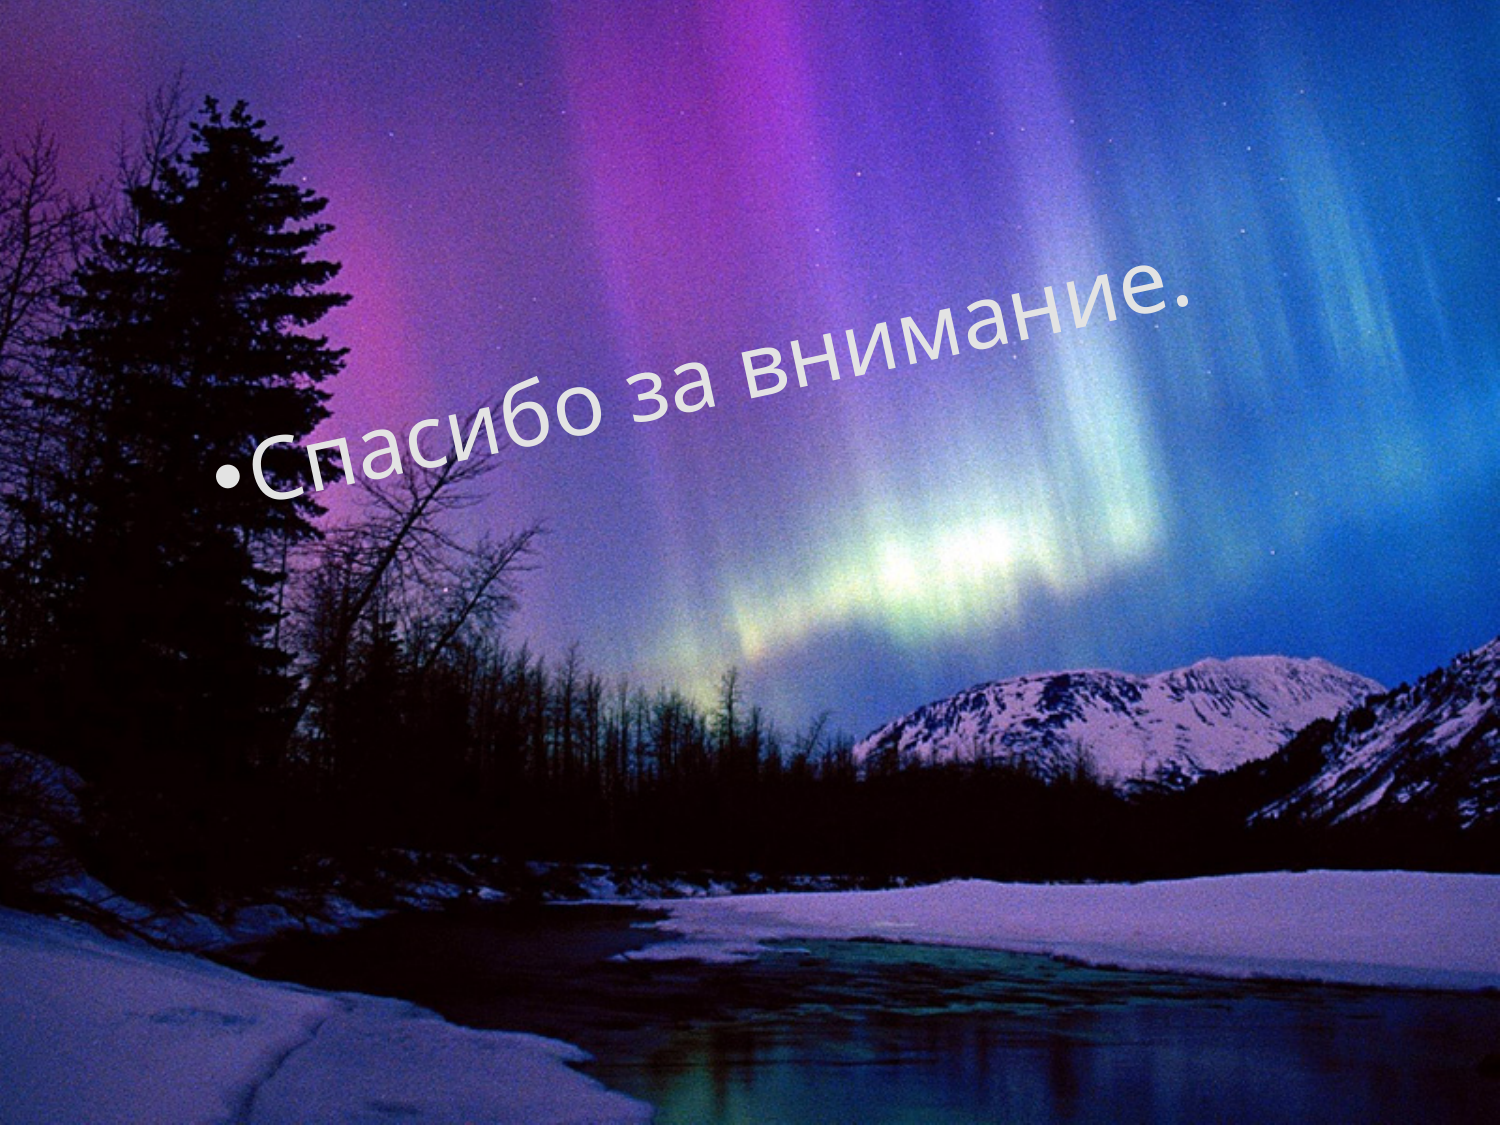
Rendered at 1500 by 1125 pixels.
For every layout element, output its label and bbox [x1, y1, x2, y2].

list [0, 0, 1500, 1125]
